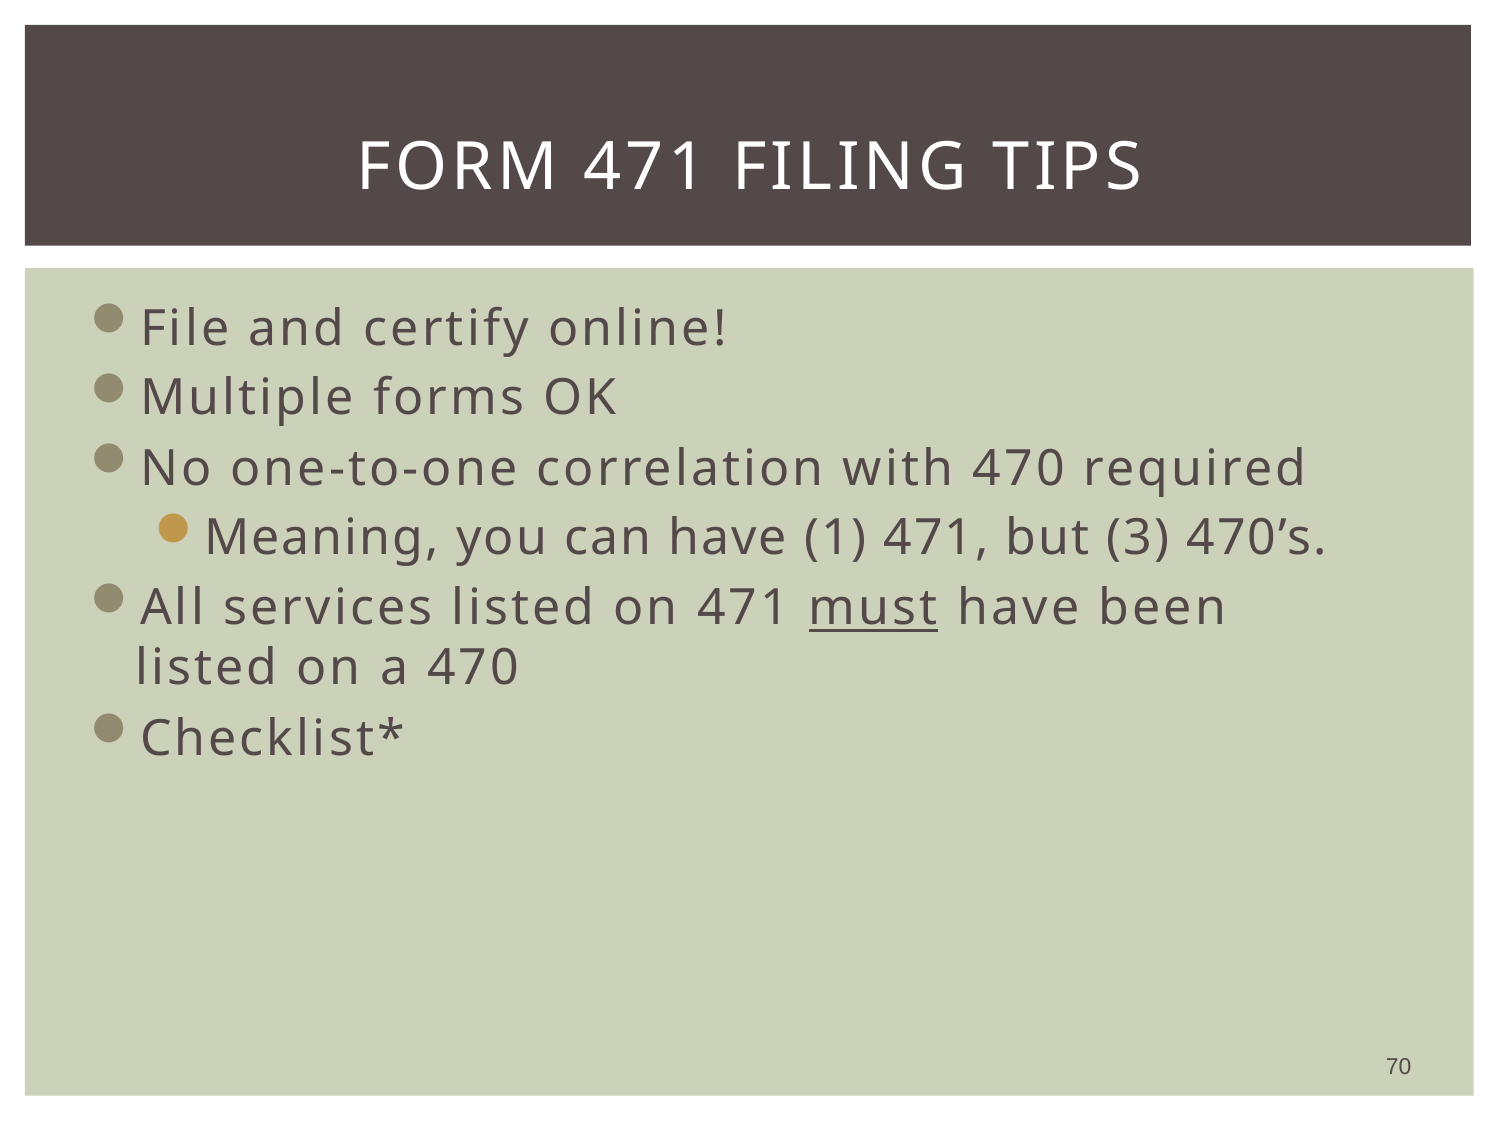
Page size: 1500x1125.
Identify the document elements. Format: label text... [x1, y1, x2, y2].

title Form 471 Filing Tips [50, 99, 1450, 225]
slide_number 70 [1349, 1041, 1448, 1089]
list File and certify online! Multiple forms OK No one-to-one correlation with 470 required Meaning, you can have (1) 471, but (3) 470’s. All services listed on 471 must have been listed on a 470 Checklist* [75, 287, 1400, 1038]
